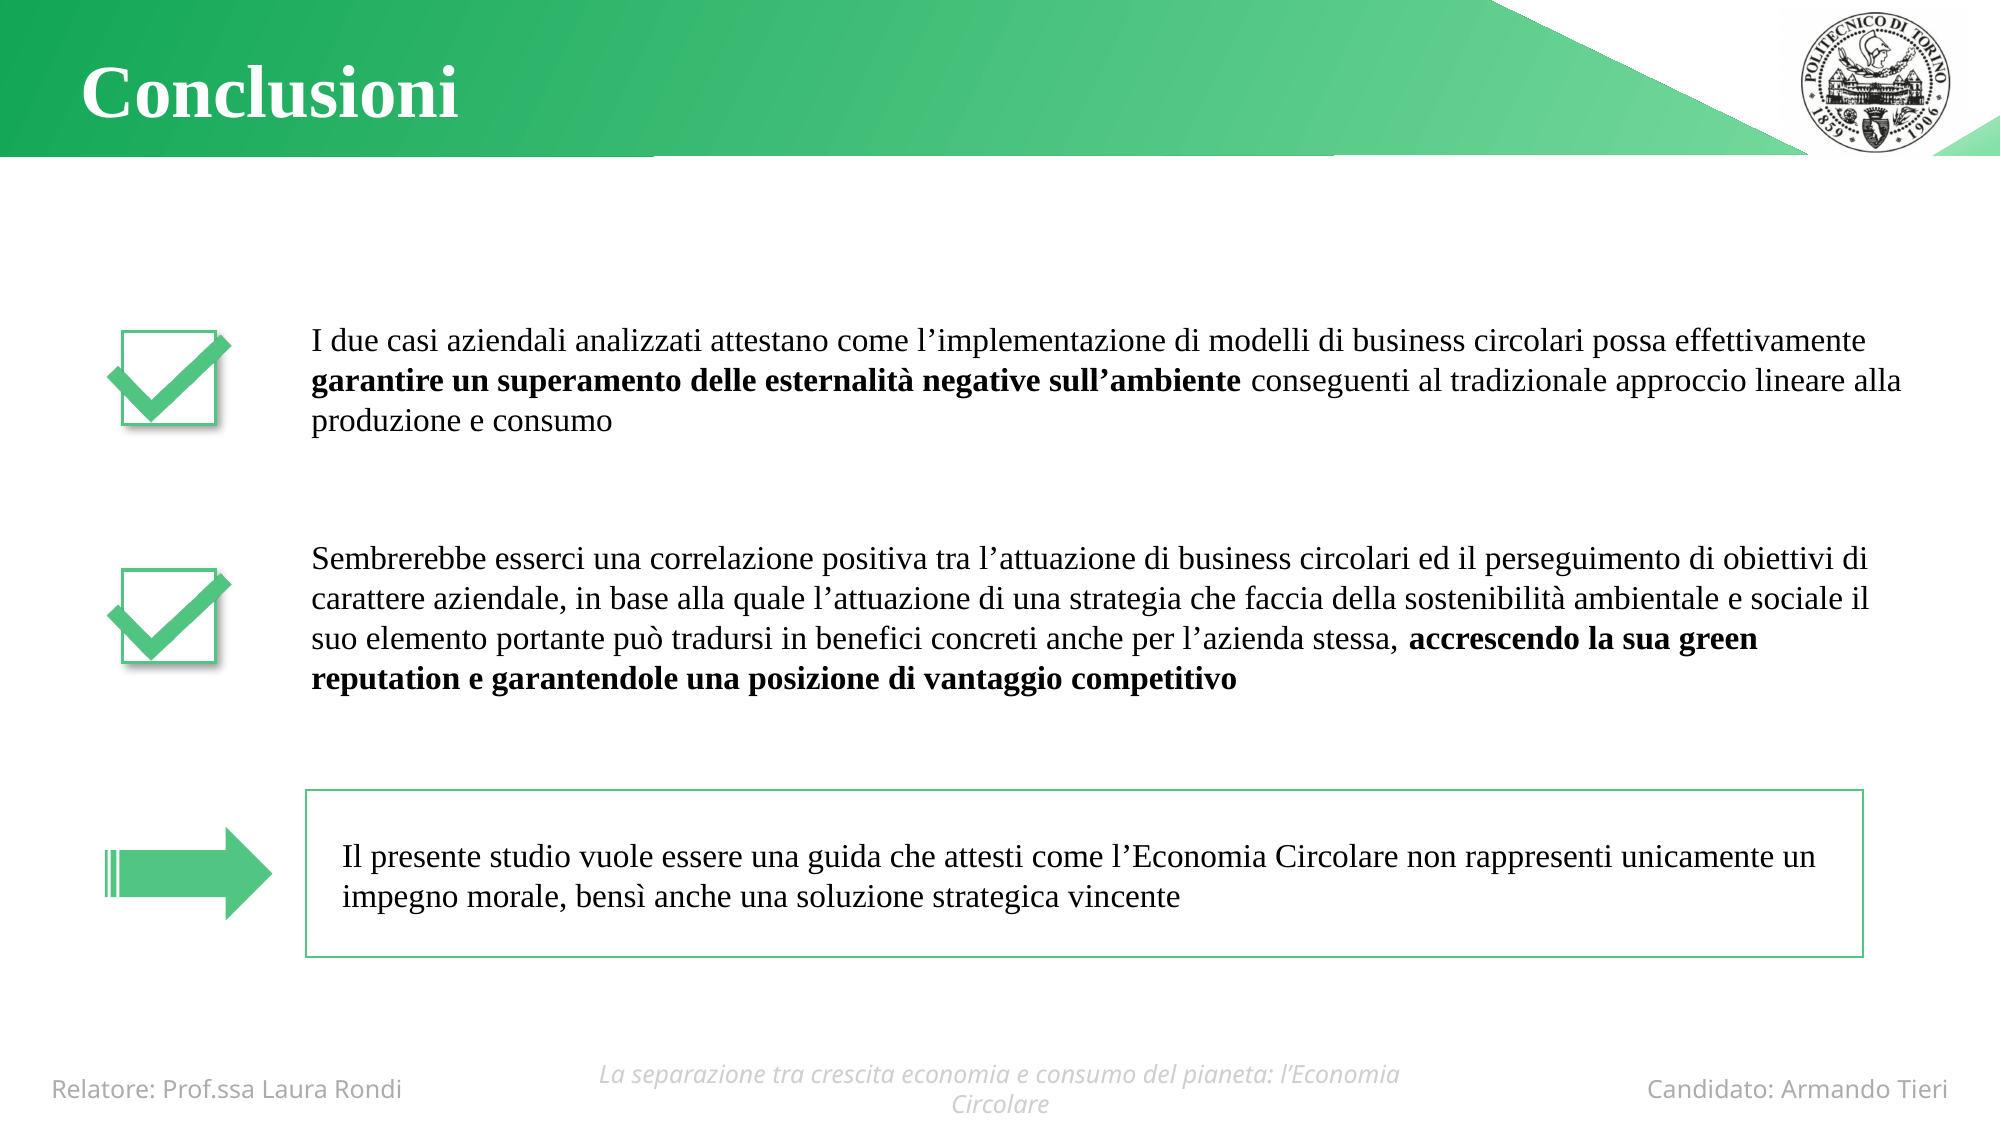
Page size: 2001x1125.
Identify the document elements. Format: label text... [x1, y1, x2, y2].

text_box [104, 533, 1922, 700]
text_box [104, 790, 1863, 957]
title Conclusioni [65, 29, 1691, 158]
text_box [104, 314, 1922, 443]
picture [1779, 6, 1972, 157]
